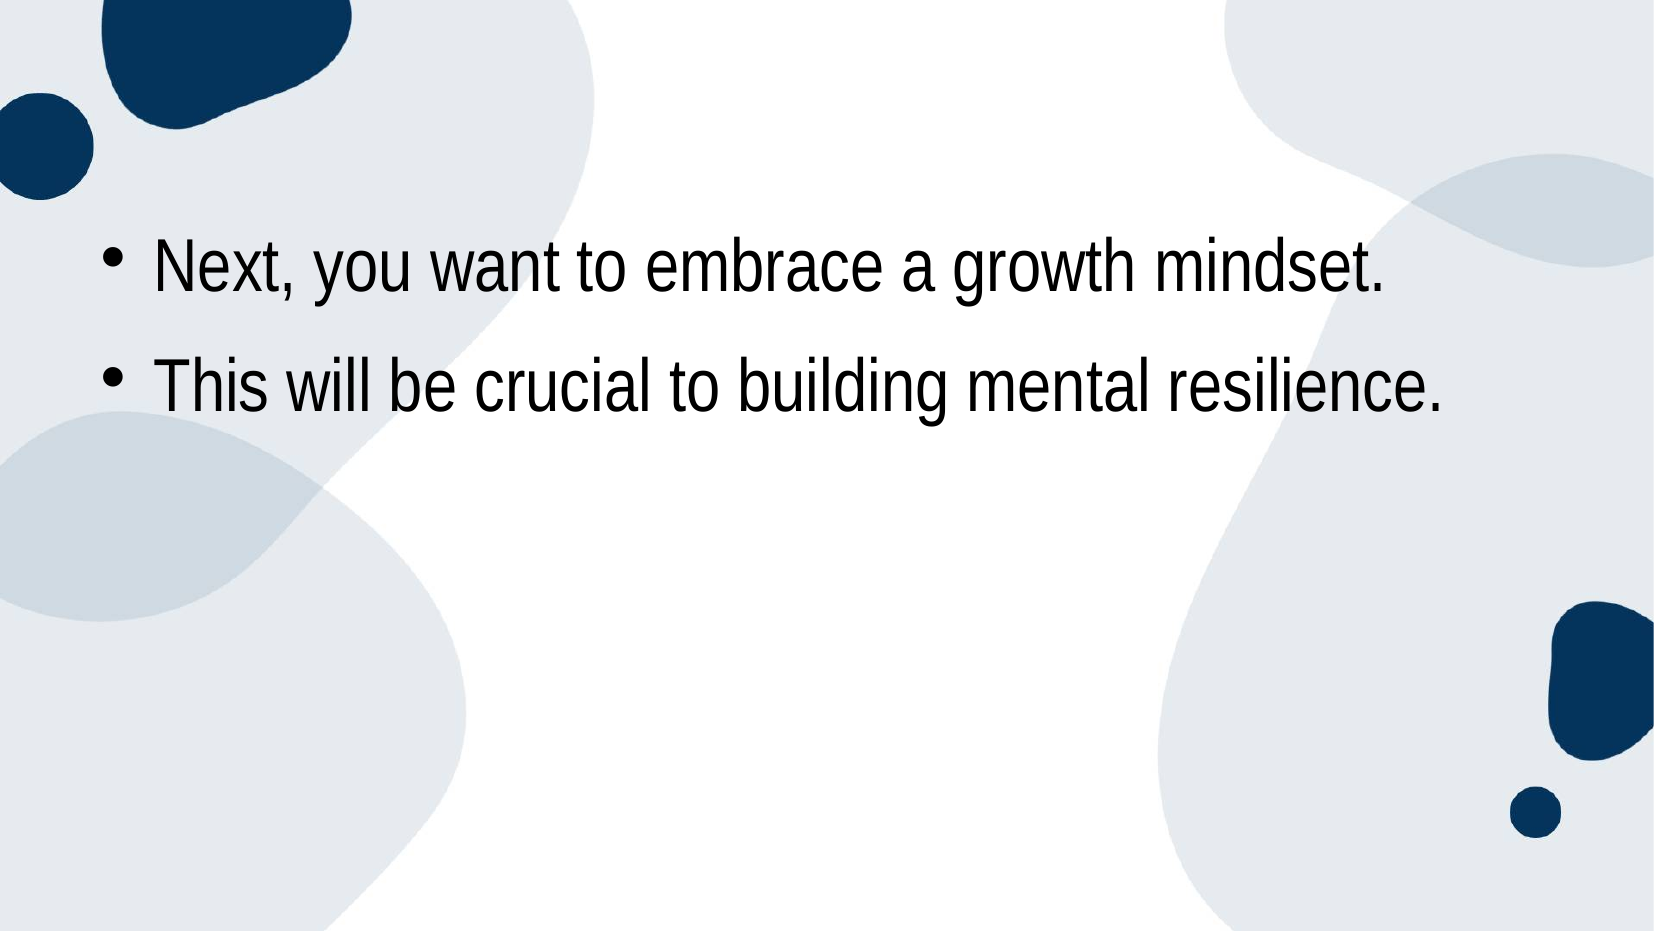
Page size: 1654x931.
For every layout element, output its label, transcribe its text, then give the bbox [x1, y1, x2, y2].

list Next, you want to embrace a growth mindset. This will be crucial to building mental resilience. [82, 216, 1571, 714]
picture [0, 0, 1654, 931]
